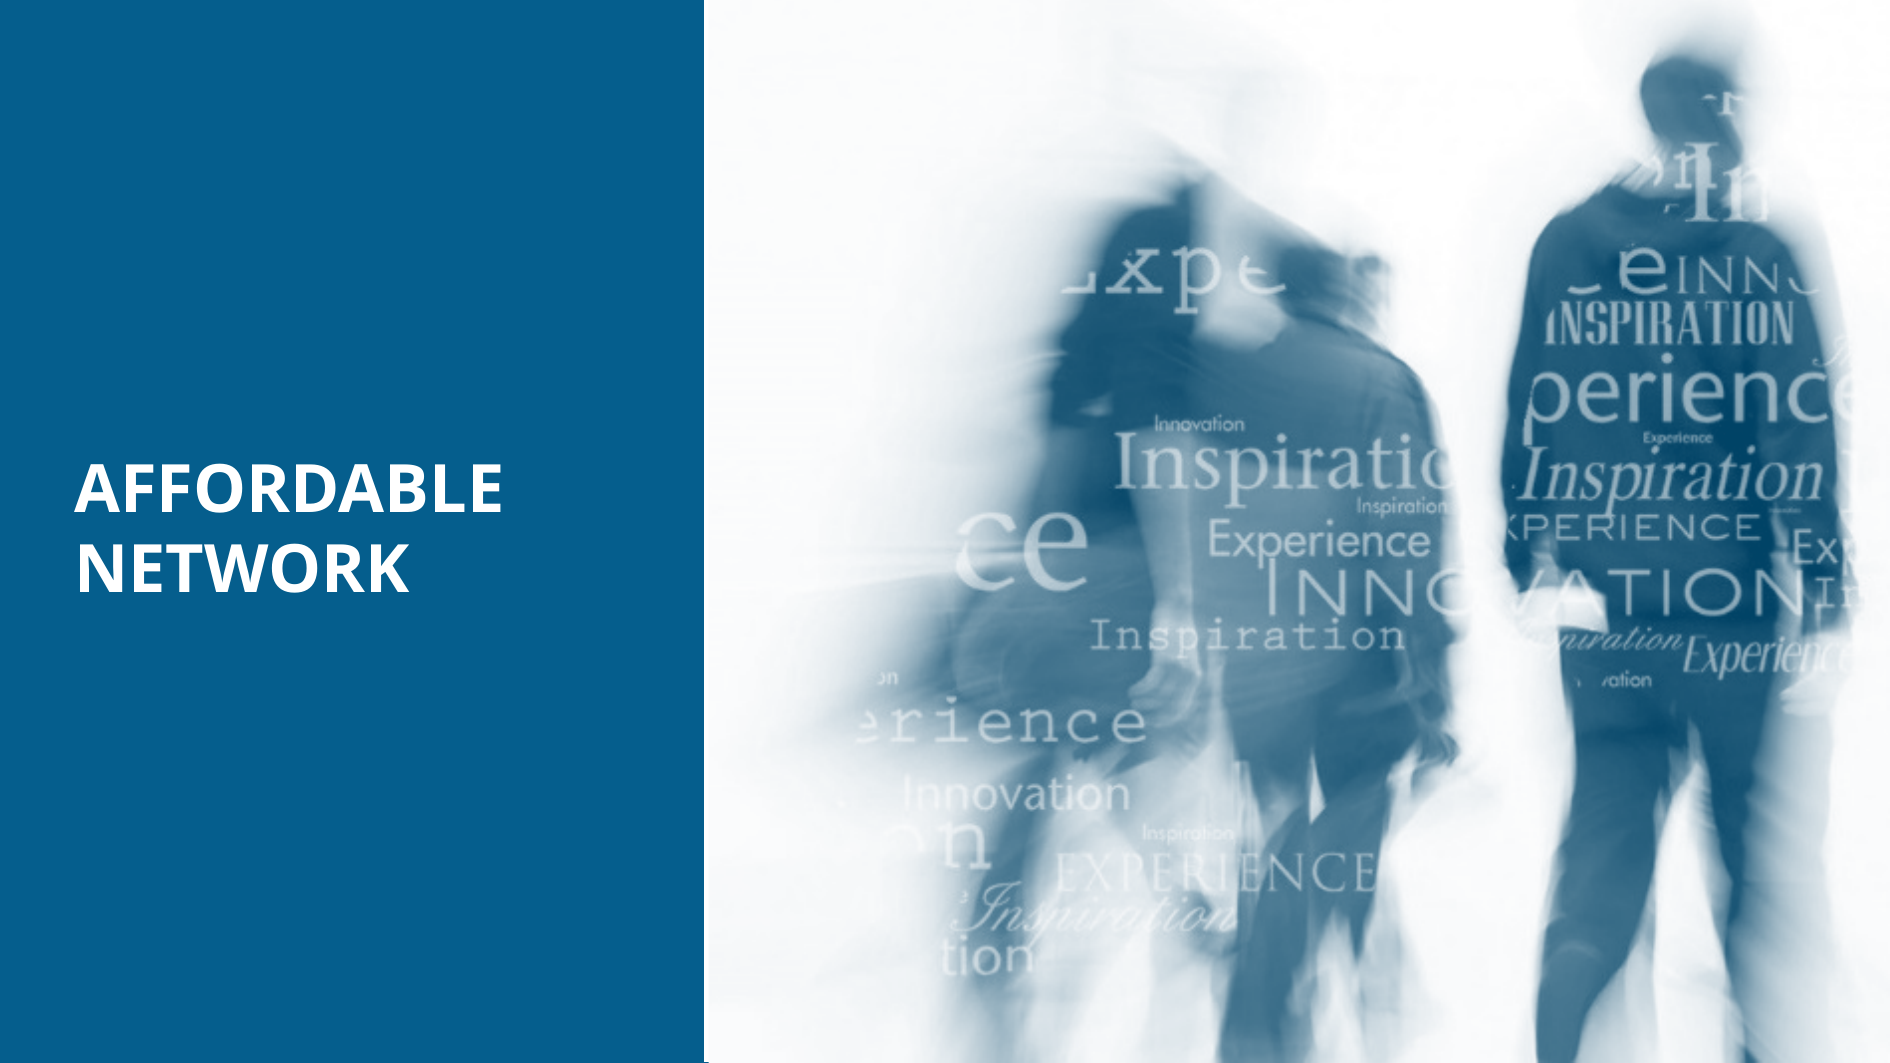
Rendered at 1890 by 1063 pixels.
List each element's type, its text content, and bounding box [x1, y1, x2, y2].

picture [708, 0, 1890, 1063]
title AFFORDABLE NETWORK [59, 413, 650, 640]
